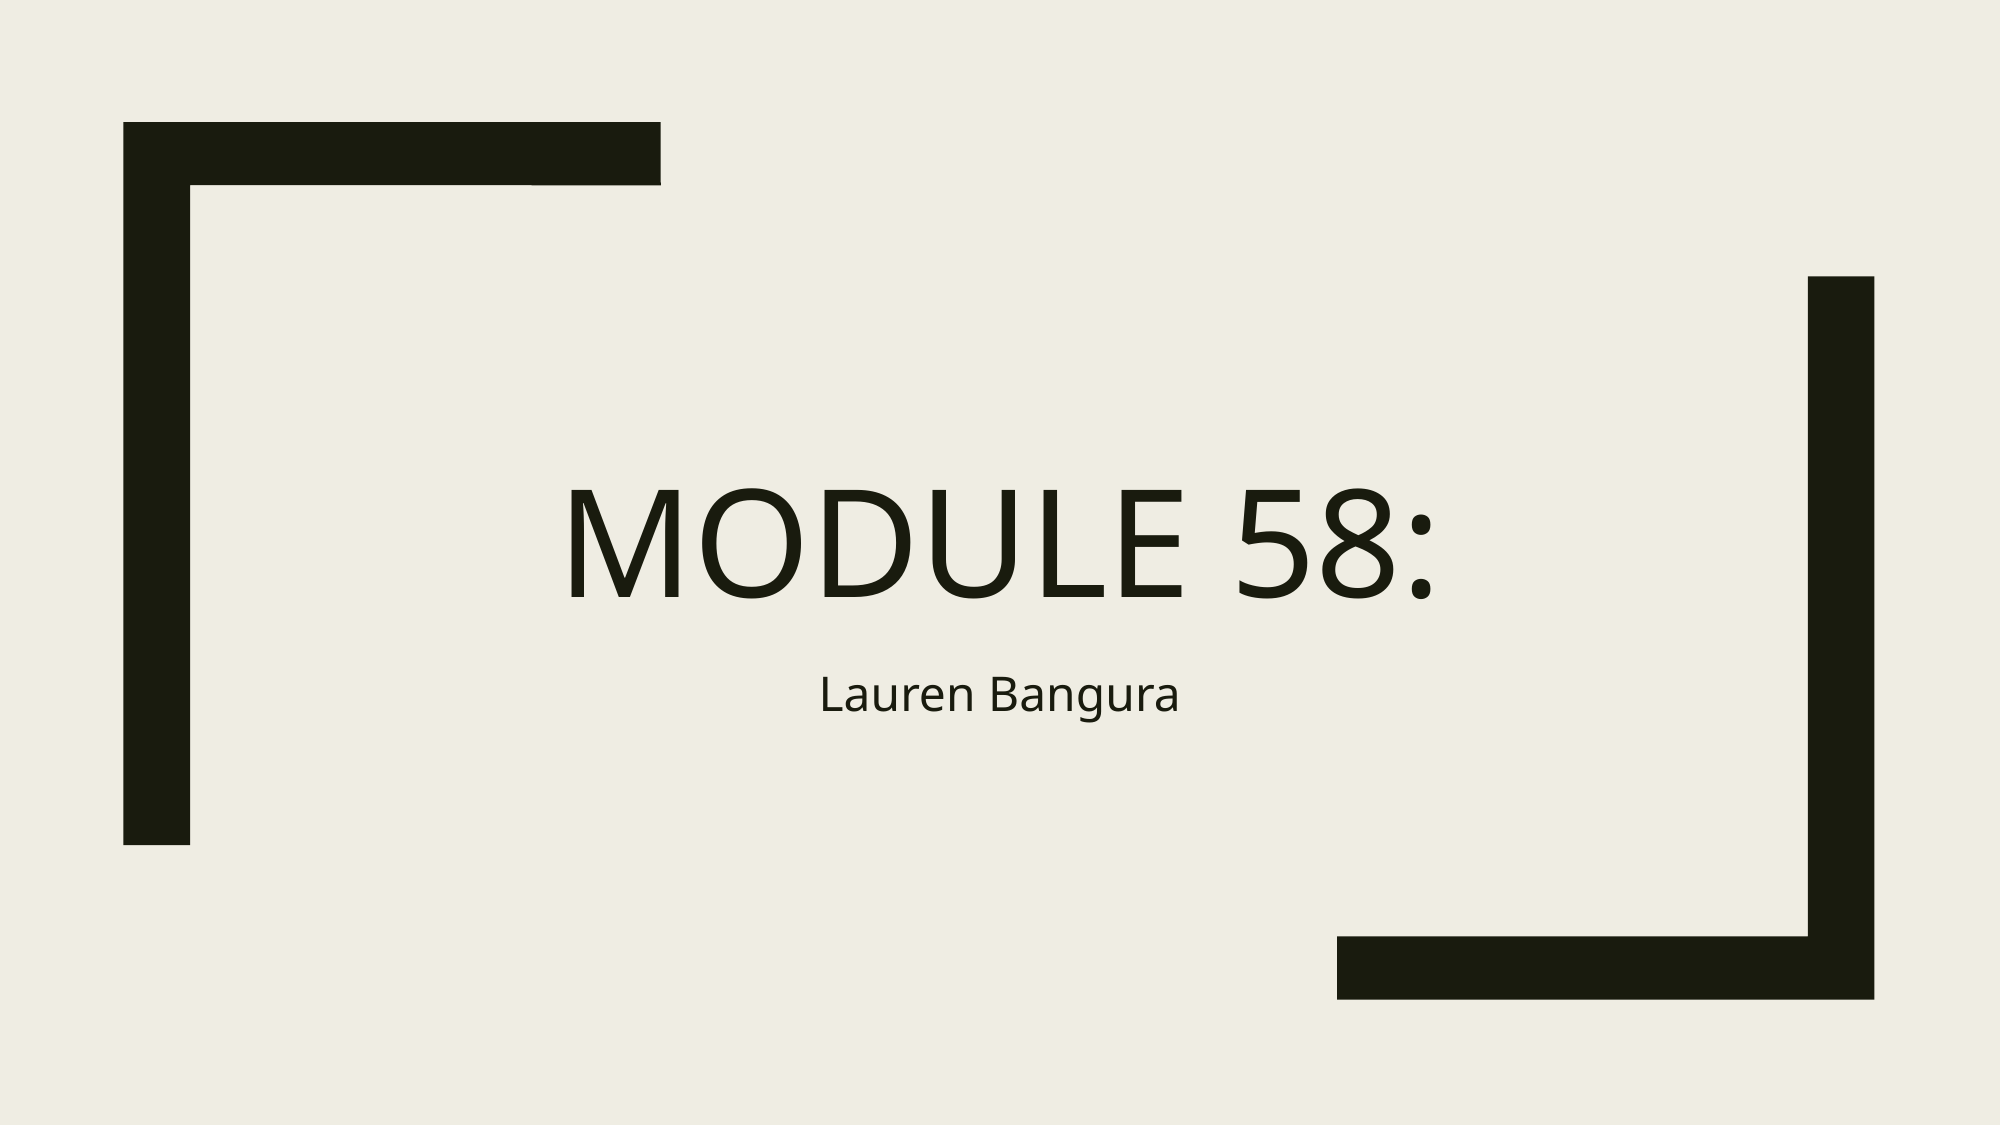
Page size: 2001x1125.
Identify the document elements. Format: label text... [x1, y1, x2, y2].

title Module 58: [314, 293, 1686, 638]
subtitle Lauren Bangura [439, 649, 1561, 828]
